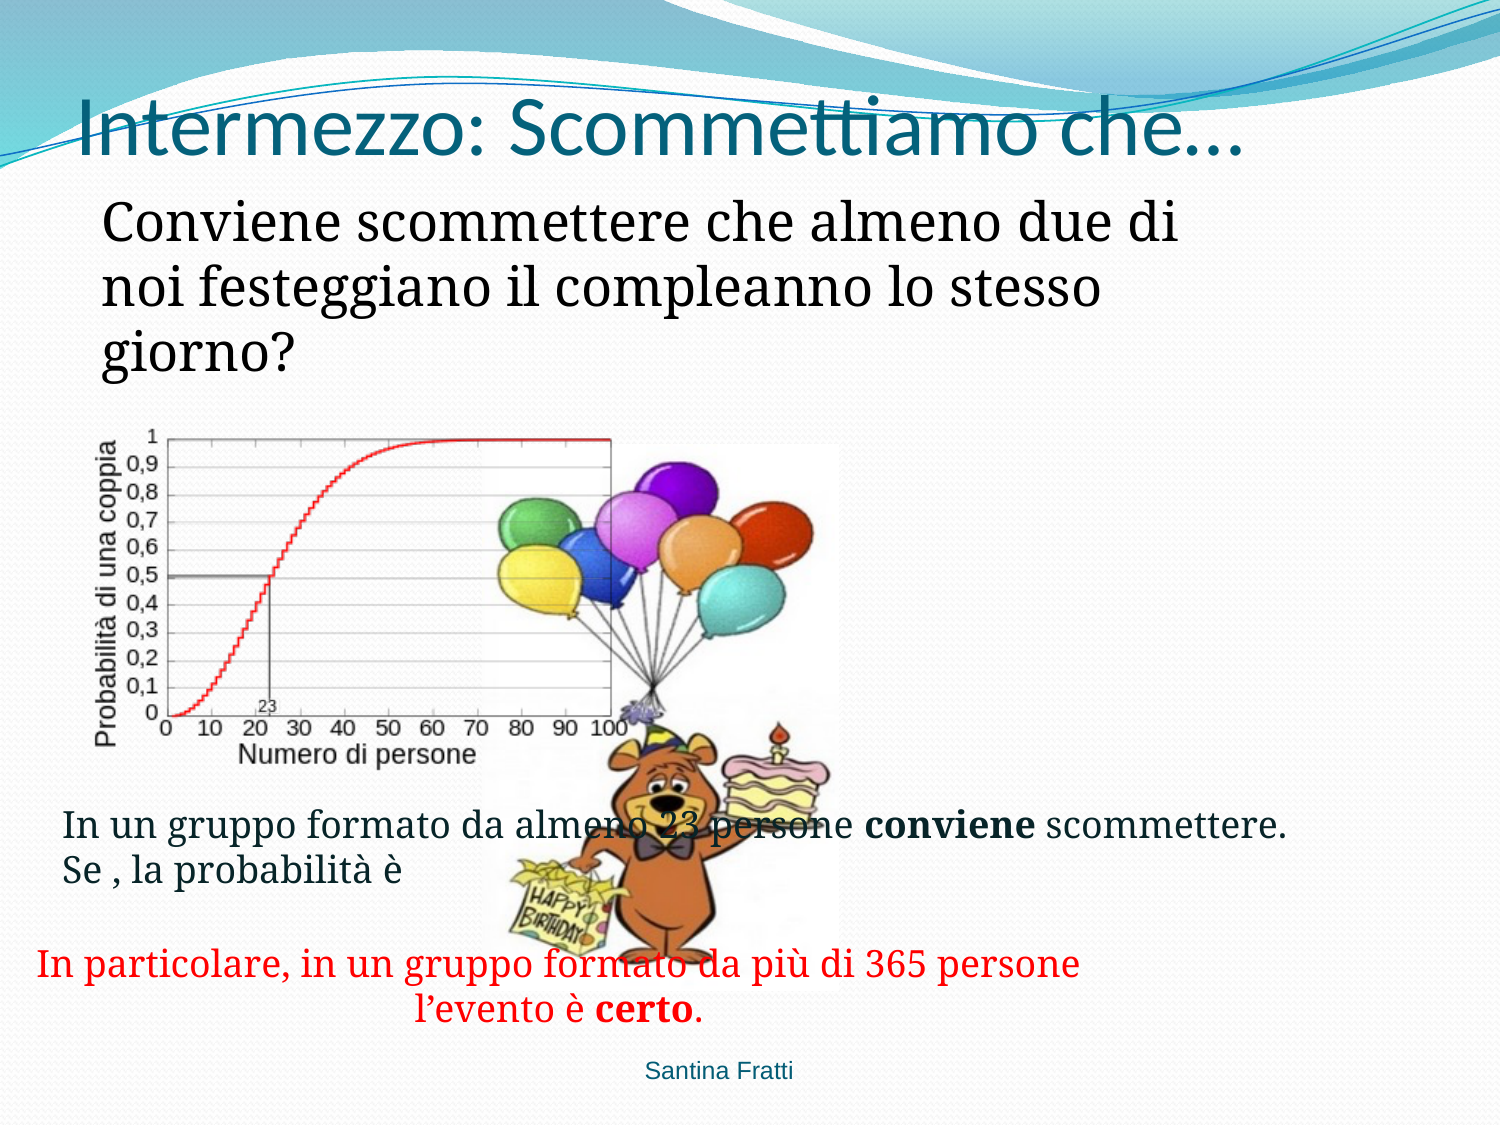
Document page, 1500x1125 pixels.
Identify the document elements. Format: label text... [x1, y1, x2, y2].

footer Santina Fratti [419, 1046, 1020, 1085]
text_box In particolare, in un gruppo formato da più di 365 persone l’evento è certo. [21, 932, 1107, 1038]
picture [482, 444, 840, 991]
picture [86, 422, 634, 775]
list Nel lancio di due dadi, se si tiene conto della somma dei punti scommetteresti sul 7 o sul 10? Perché? [475, 932, 846, 1003]
list Conviene scommettere che almeno due di noi festeggiano il compleanno lo stesso giorno? [86, 179, 1247, 416]
title Intermezzo: Scommettiamo che… [75, 52, 1263, 173]
